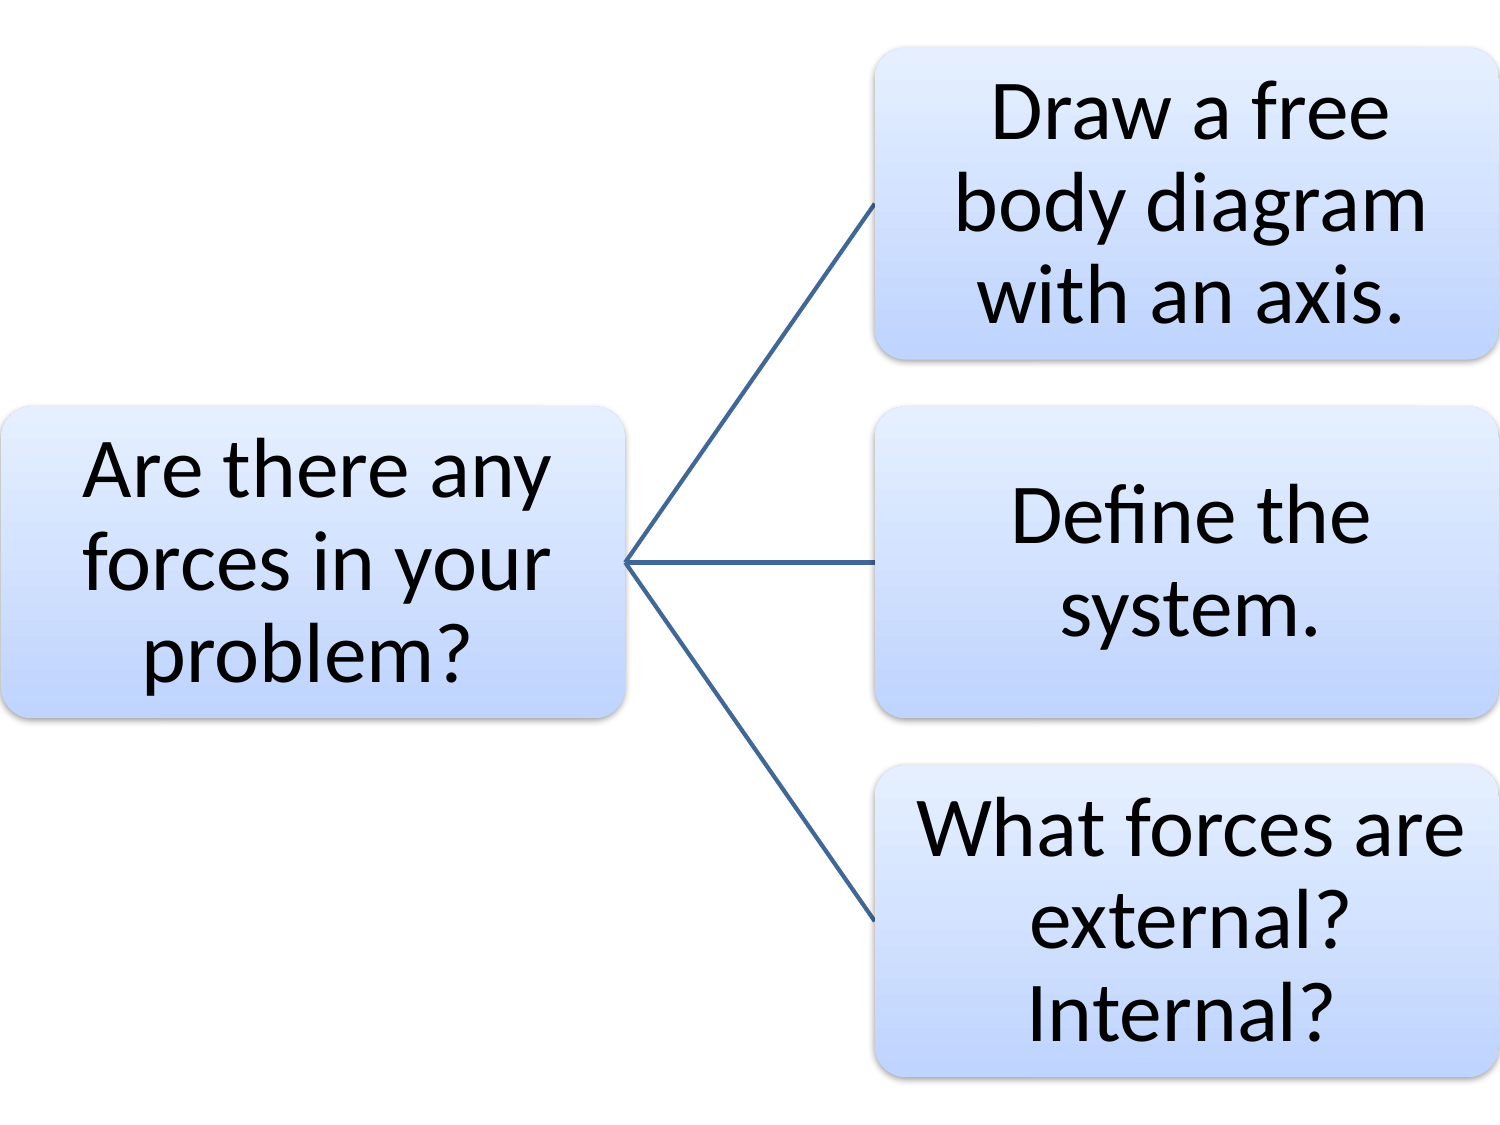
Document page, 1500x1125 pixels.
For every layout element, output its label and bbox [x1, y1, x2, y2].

text_box [0, 0, 1500, 1125]
